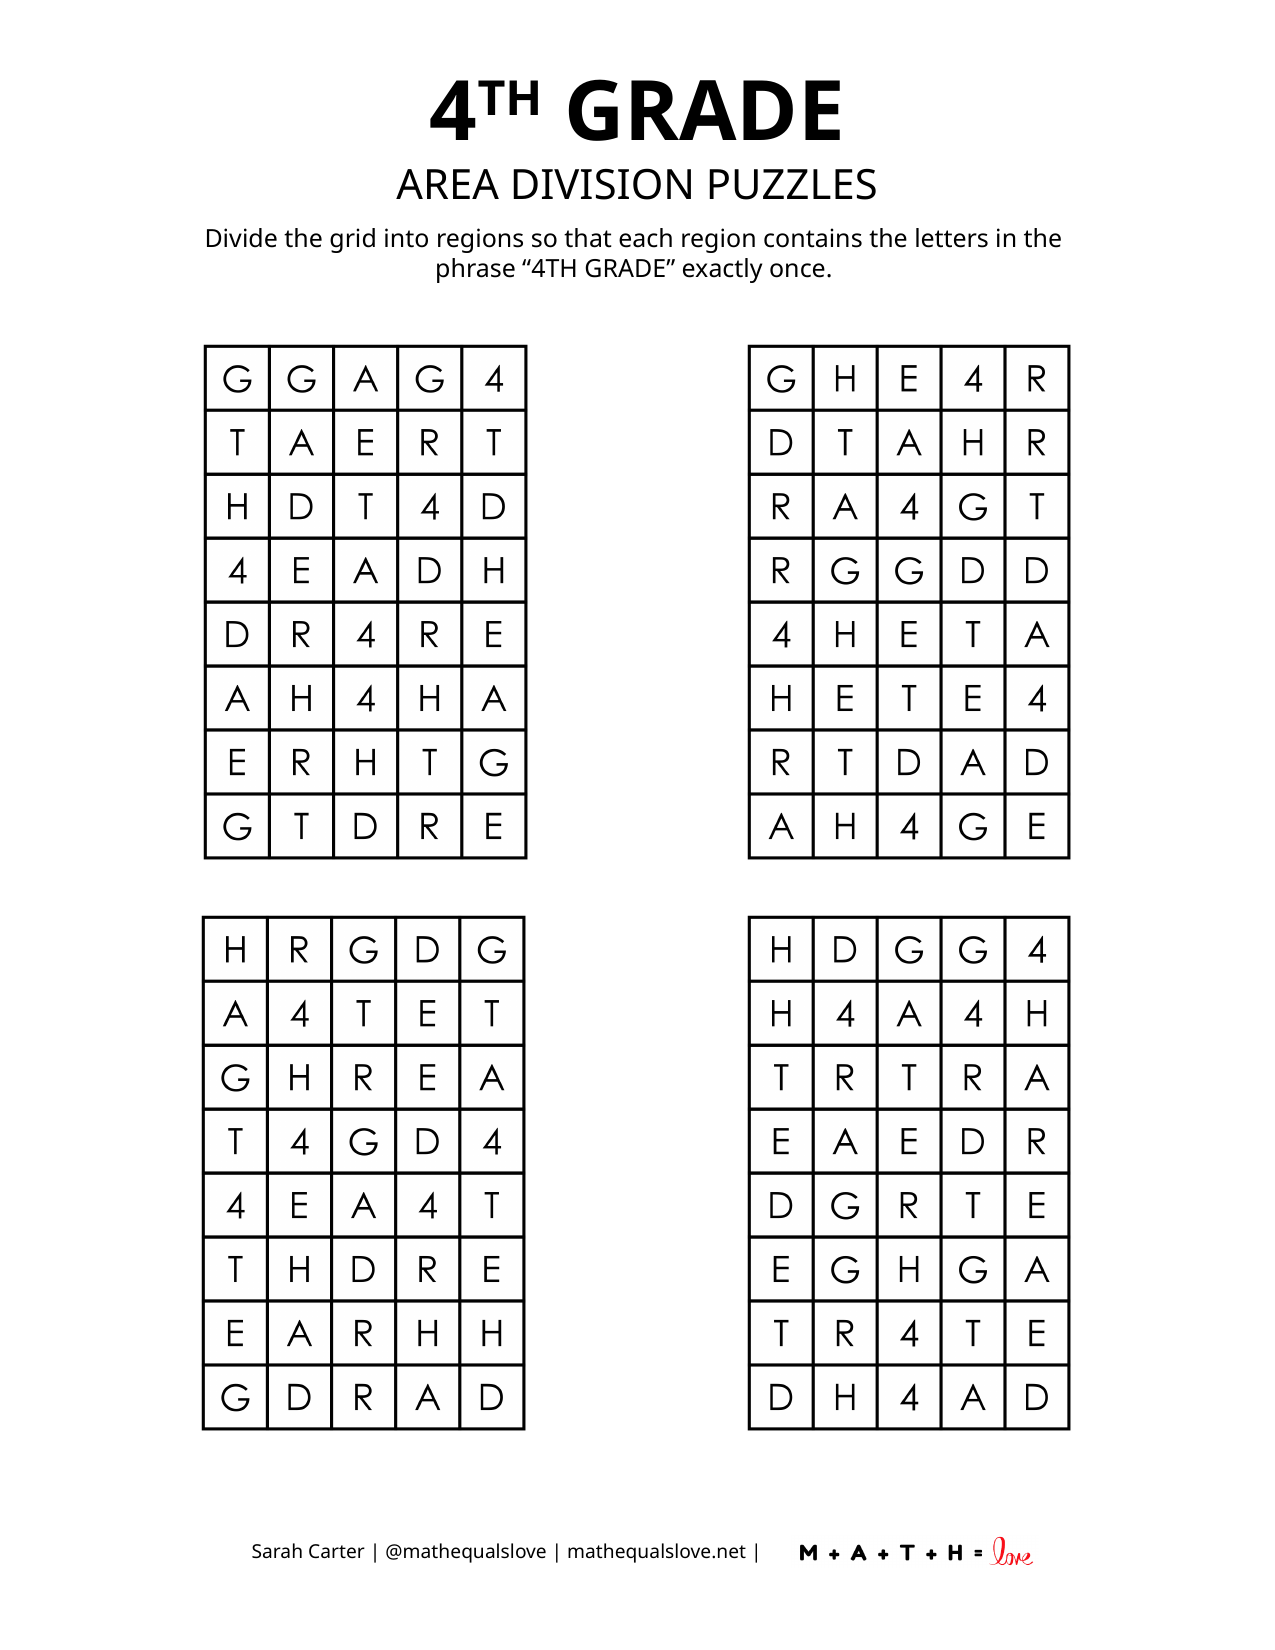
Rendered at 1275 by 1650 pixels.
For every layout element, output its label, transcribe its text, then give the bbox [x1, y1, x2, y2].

picture [745, 342, 1073, 862]
picture [200, 913, 528, 1433]
text_box Divide the grid into regions so that each region contains the letters in the phrase “4TH GRADE” exactly once. [0, 214, 1275, 290]
picture [201, 342, 529, 862]
picture [745, 913, 1073, 1433]
picture [790, 1534, 1039, 1569]
text_box Sarah Carter | @mathequalslove | mathequalslove.net | [236, 1532, 1071, 1570]
text_box 4TH GRADE AREA DIVISION PUZZLES [77, 50, 1198, 214]
